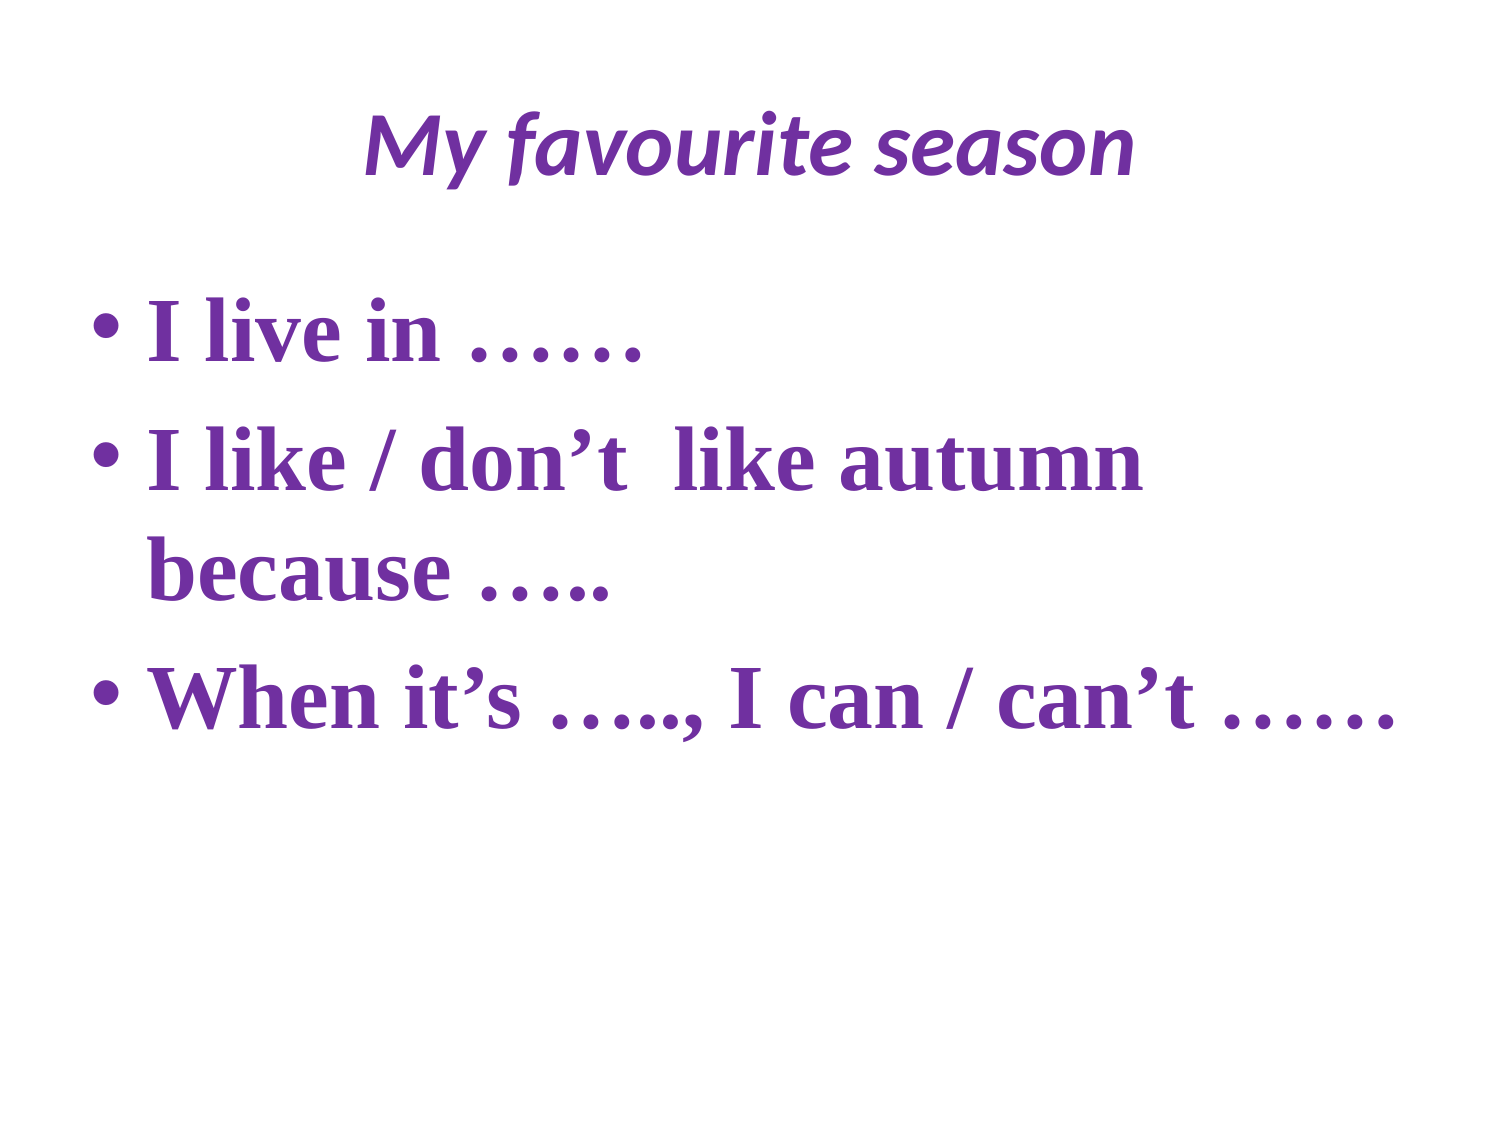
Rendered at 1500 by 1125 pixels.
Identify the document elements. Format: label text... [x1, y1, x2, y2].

list I live in …… I like / don’t like autumn because ….. When it’s ….., I can / can’t …… [75, 262, 1425, 1005]
title My favourite season [75, 45, 1425, 233]
